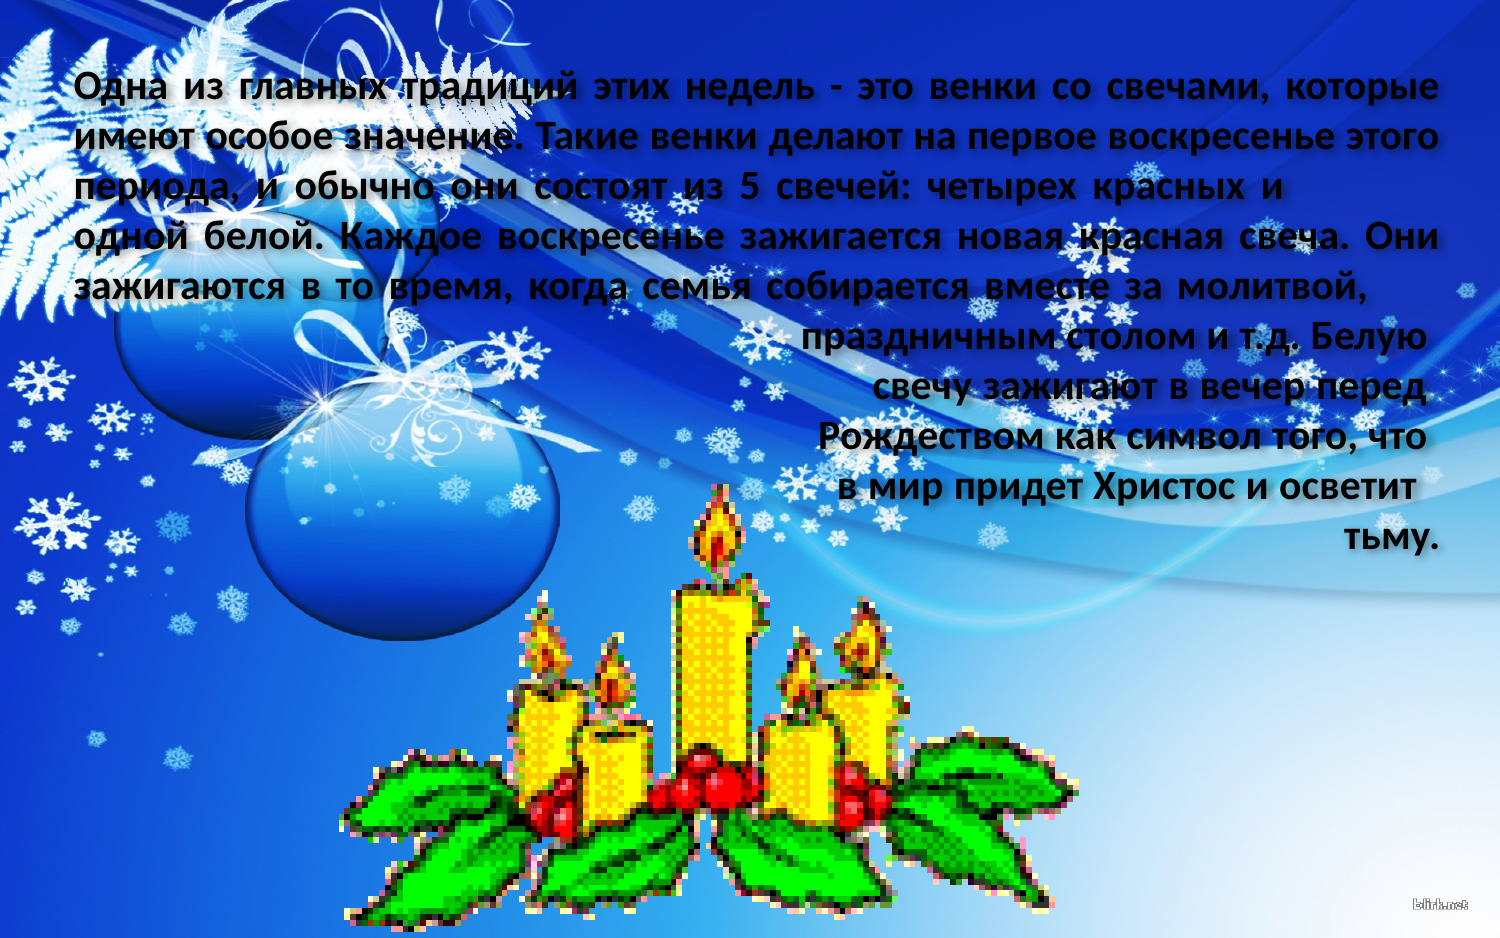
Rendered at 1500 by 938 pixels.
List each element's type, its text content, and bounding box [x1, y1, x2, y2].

title Одна из главных традиций этих недель - это венки со свечами, которые имеют особое значение. Такие венки делают на первое воскресенье этого периода, и обычно они состоят из 5 свечей: четырех красных и одной белой. Каждое воскресенье зажигается новая красная свеча. Они зажигаются в то время, когда семья собирается вместе за молитвой, праздничным столом и т.д. Белую свечу зажигают в вечер перед Рождеством как символ того, что в мир придет Христос и осветит тьму. [58, 23, 1456, 643]
picture [0, 0, 1500, 938]
